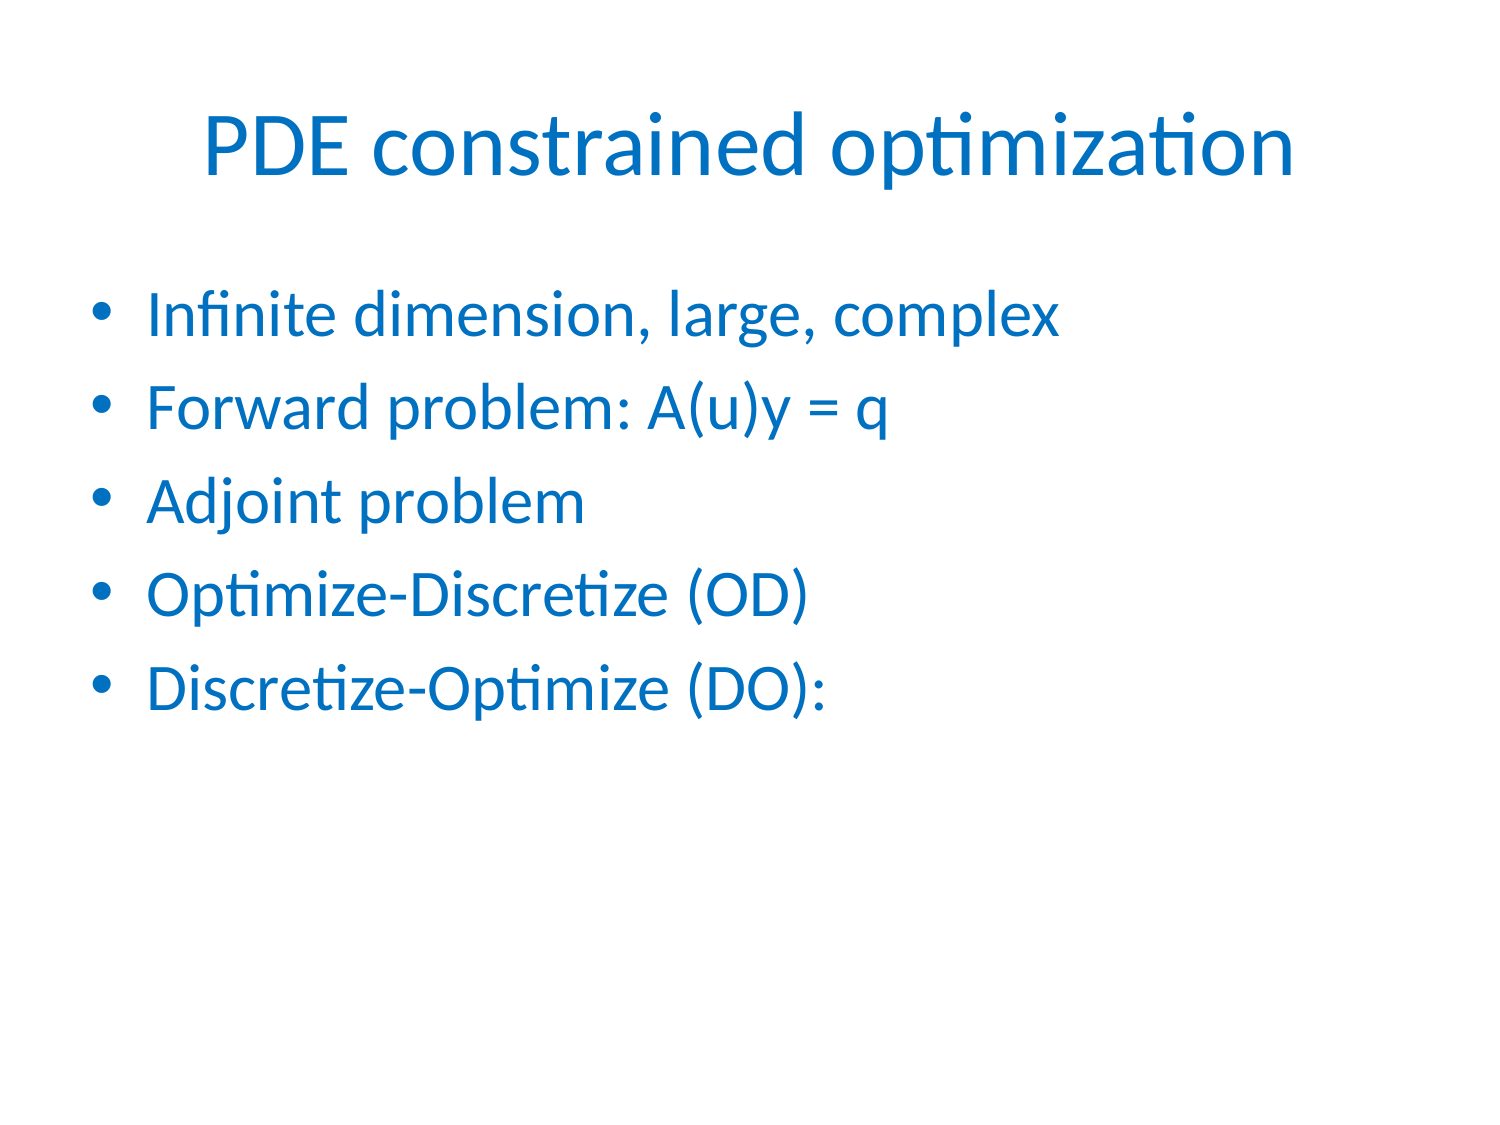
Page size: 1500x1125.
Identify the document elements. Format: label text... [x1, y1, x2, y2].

title PDE constrained optimization [75, 45, 1425, 233]
list Infinite dimension, large, complex Forward problem: A(u)y = q Adjoint problem Optimize-Discretize (OD) Discretize-Optimize (DO): [75, 262, 1425, 1005]
